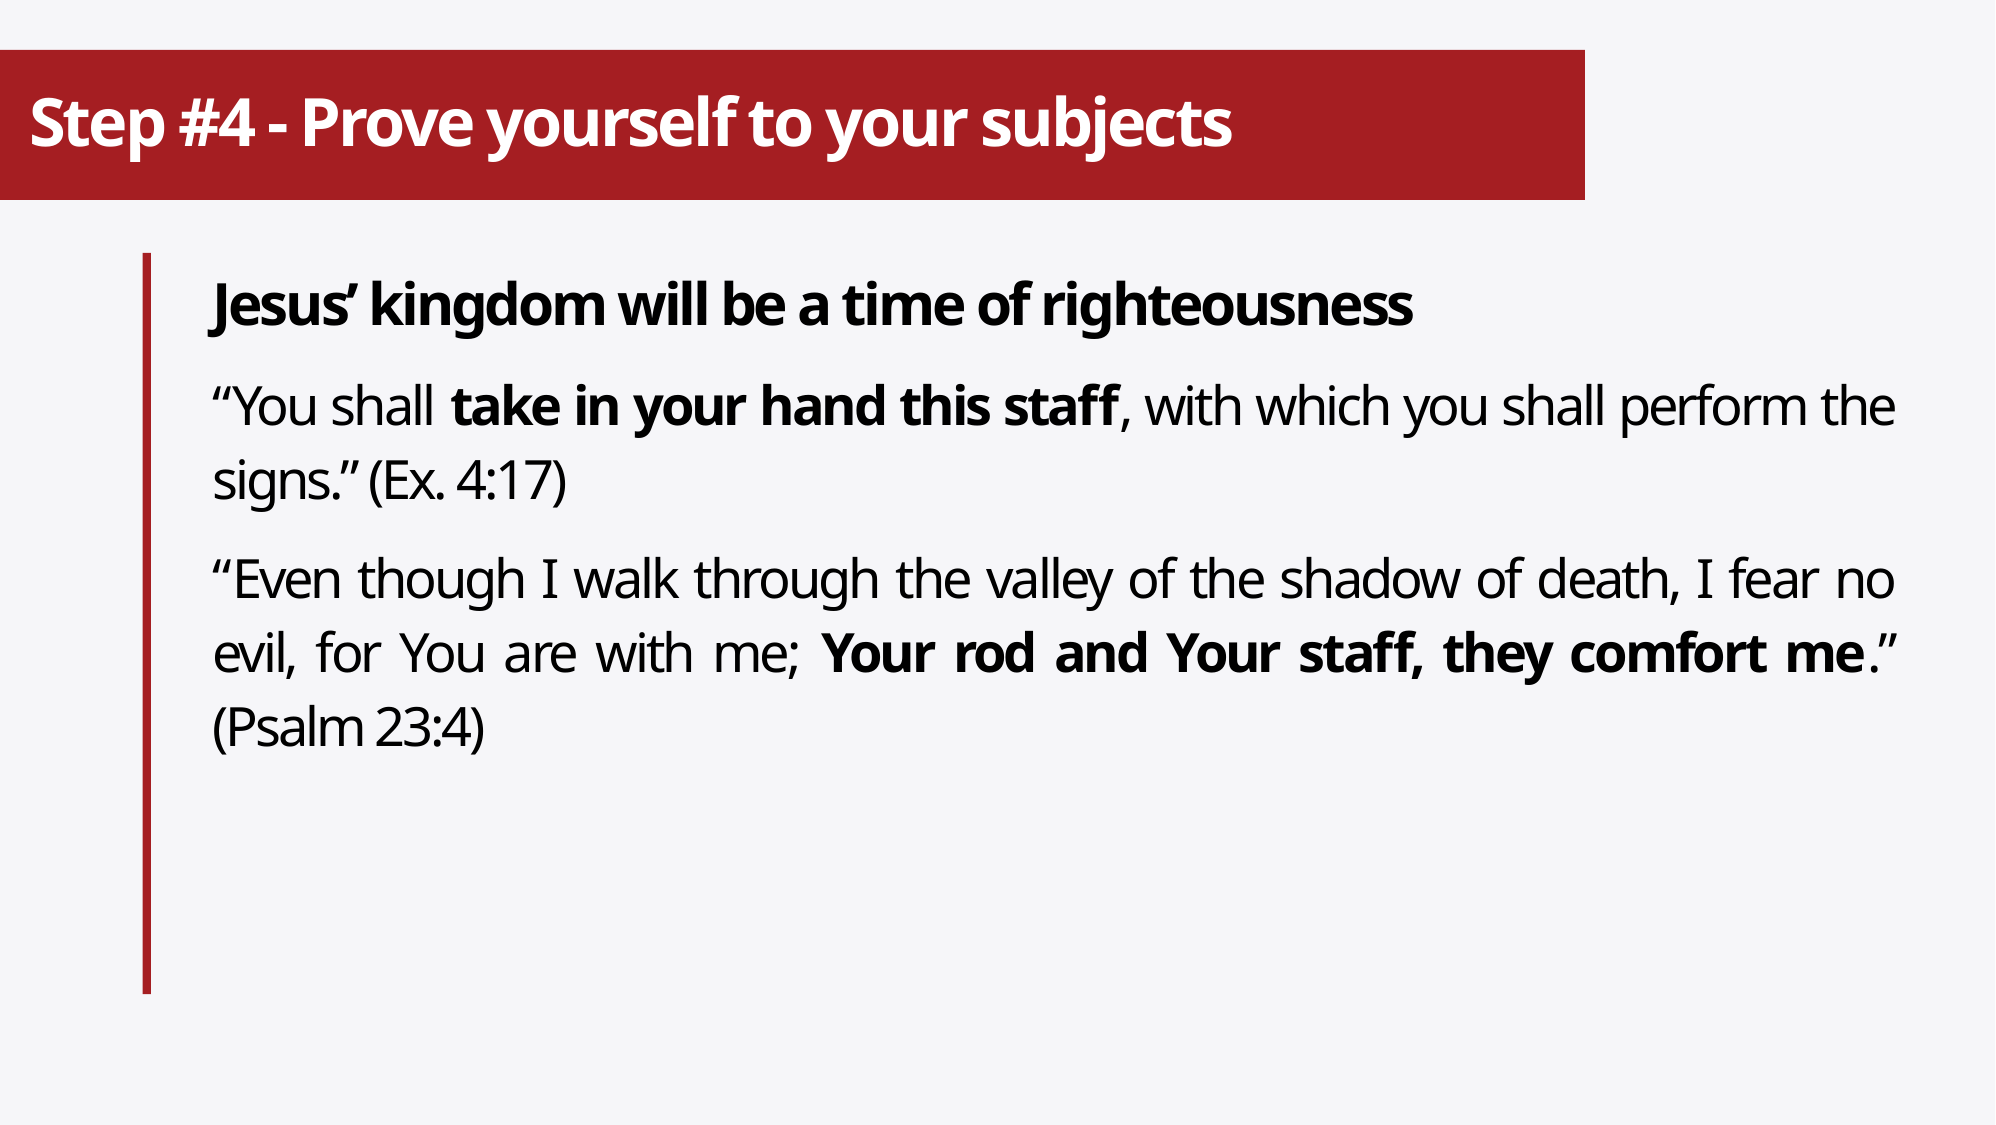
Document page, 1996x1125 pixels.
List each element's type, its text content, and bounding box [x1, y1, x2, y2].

subtitle Jesus’ kingdom will be a time of righteousness “You shall take in your hand this staff, with which you shall perform the signs.” (Ex. 4:17) “Even though I walk through the valley of the shadow of death, I fear no evil, for You are with me; Your rod and Your staff, they comfort me.” (Psalm 23:4) [197, 249, 1910, 1000]
title Step #4 - Prove yourself to your subjects [14, 62, 1810, 188]
